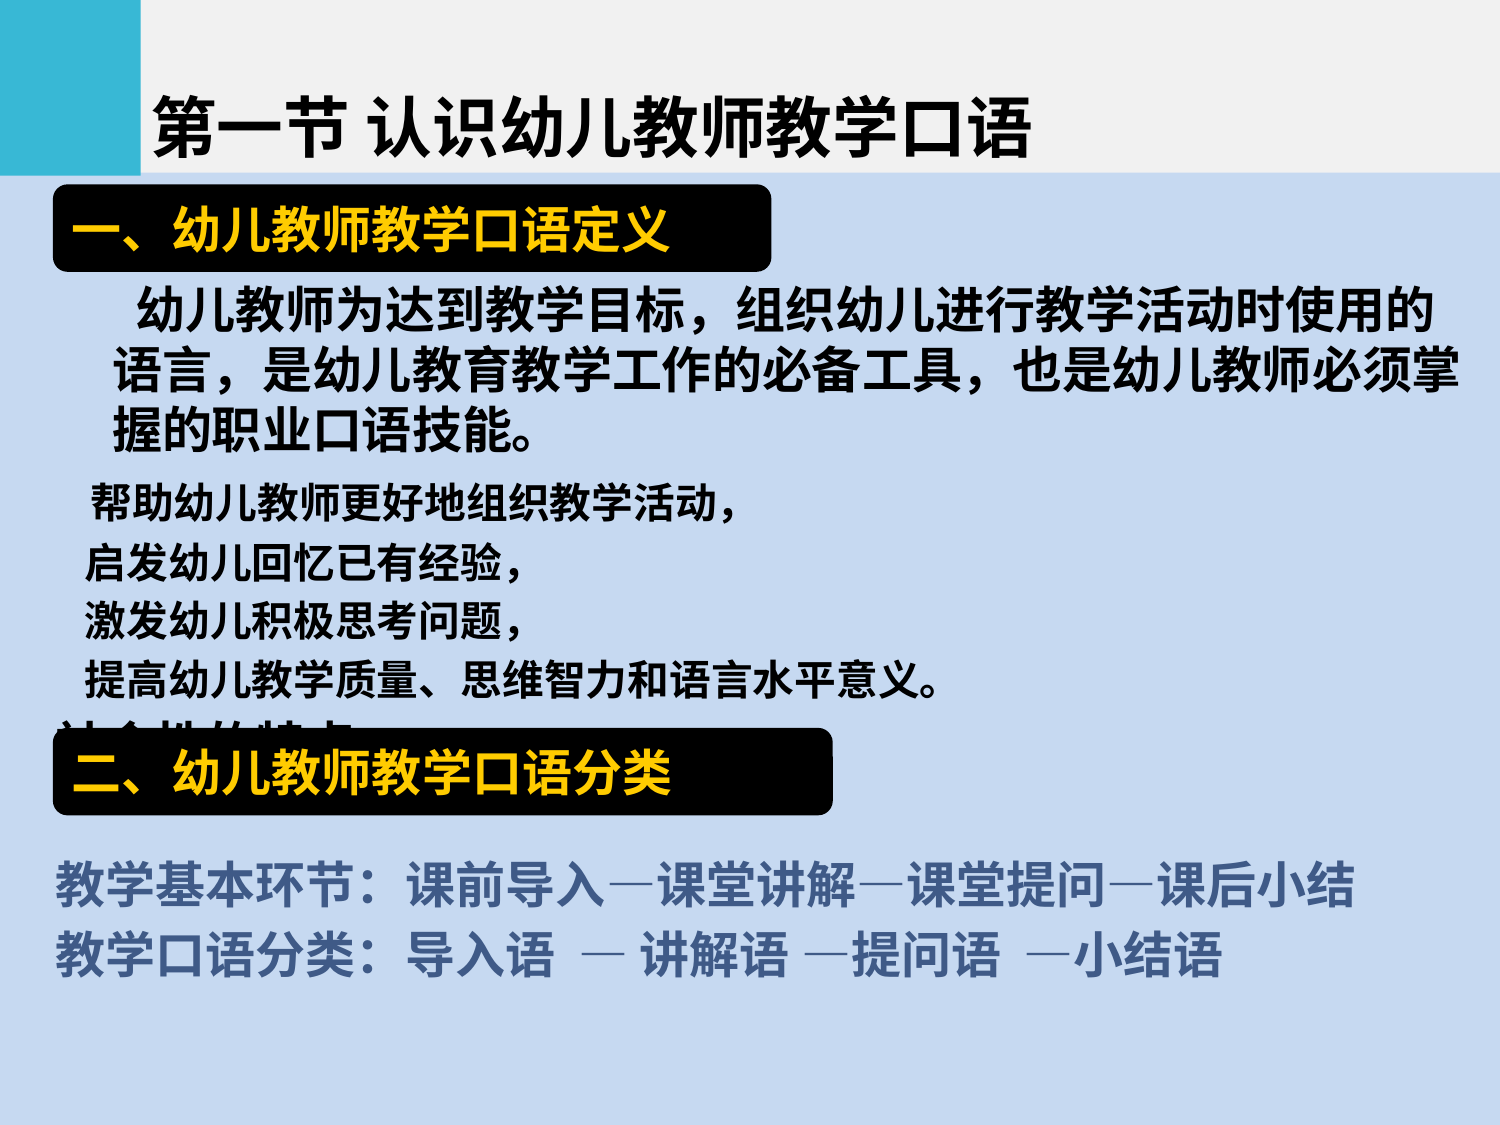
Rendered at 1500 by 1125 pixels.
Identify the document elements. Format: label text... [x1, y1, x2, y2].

text_box [0, 172, 1500, 1125]
text_box 二、幼儿教师教学口语分类 [50, 725, 835, 818]
text_box [141, 0, 1500, 172]
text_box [175, 92, 244, 148]
text_box 第一节 认识幼儿教师教学口语 [135, 78, 1400, 173]
text_box [0, 0, 141, 176]
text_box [635, 81, 699, 146]
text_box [489, 81, 540, 146]
list 幼儿教师为达到教学目标，组织幼儿进行教学活动时使用的语言，是幼儿教育教学工作的必备工具，也是幼儿教师必须掌握的职业口语技能。 帮助幼儿教师更好地组织教学活动， 启发幼儿回忆已有经验， 激发幼儿积极思考问题， 提高幼儿教学质量、思维智力和语言水平意义。 社会性的特点： 教学基本环节：课前导入—课堂讲解—课堂提问—课后小结 教学口语分类：导入语 — 讲解语 —提问语 —小结语 [40, 195, 1500, 1083]
text_box 一、幼儿教师教学口语定义 [50, 182, 774, 274]
